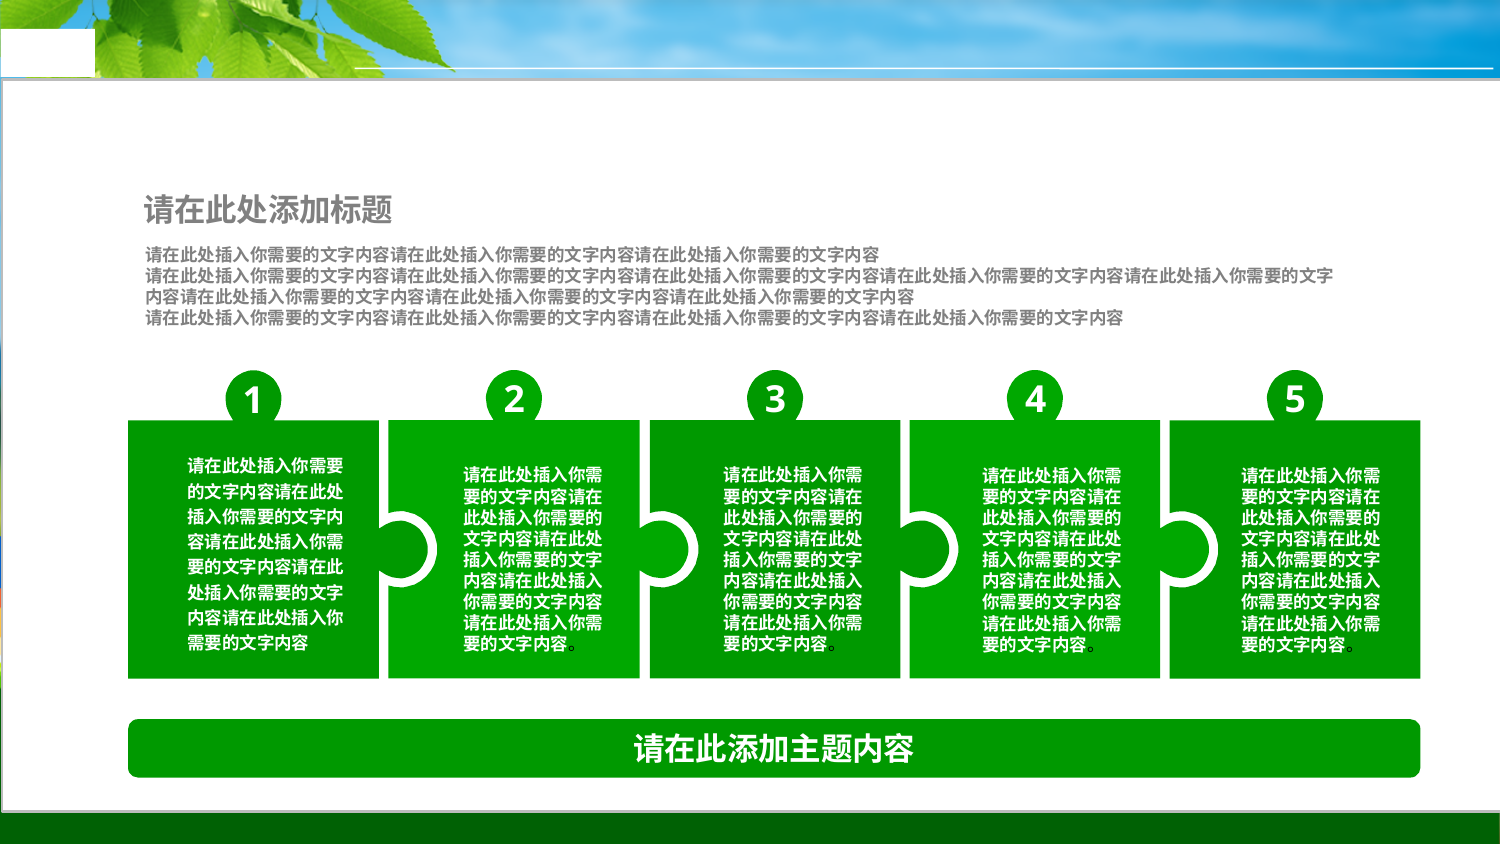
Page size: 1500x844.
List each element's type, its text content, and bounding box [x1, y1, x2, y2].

text_box [909, 370, 1209, 679]
picture [0, 0, 1500, 844]
text_box 1 [227, 382, 271, 429]
text_box 2 [488, 380, 532, 427]
text_box 请在此添加主题内容 [128, 719, 1421, 778]
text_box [127, 182, 1365, 359]
text_box 请在此处插入你需要的文字内容请在此处插入你需要的文字内容请在此处插入你需要的文字内容请在此处插入你需要的文字内容请在此处插入你需要的文字内容 [172, 443, 362, 661]
text_box 请在此处插入你需要的文字内容请在此处插入你需要的文字内容请在此处插入你需要的文字内容请在此处插入你需要的文字内容请在此处插入你需要的文字内容。 [1226, 457, 1408, 662]
text_box [128, 370, 428, 679]
text_box [388, 370, 689, 679]
text_box 4 [1010, 381, 1054, 428]
text_box 3 [749, 380, 793, 427]
text_box 请在此处插入你需要的文字内容请在此处插入你需要的文字内容请在此处插入你需要的文字内容请在此处插入你需要的文字内容请在此处插入你需要的文字内容。 [708, 456, 891, 662]
text_box [1169, 370, 1421, 679]
text_box 请在此处插入你需要的文字内容请在此处插入你需要的文字内容请在此处插入你需要的文字内容请在此处插入你需要的文字内容请在此处插入你需要的文字内容。 [448, 456, 627, 662]
text_box 请在此处插入你需要的文字内容请在此处插入你需要的文字内容请在此处插入你需要的文字内容请在此处插入你需要的文字内容请在此处插入你需要的文字内容。 [967, 457, 1150, 662]
text_box 5 [1269, 381, 1313, 428]
text_box [649, 370, 950, 679]
